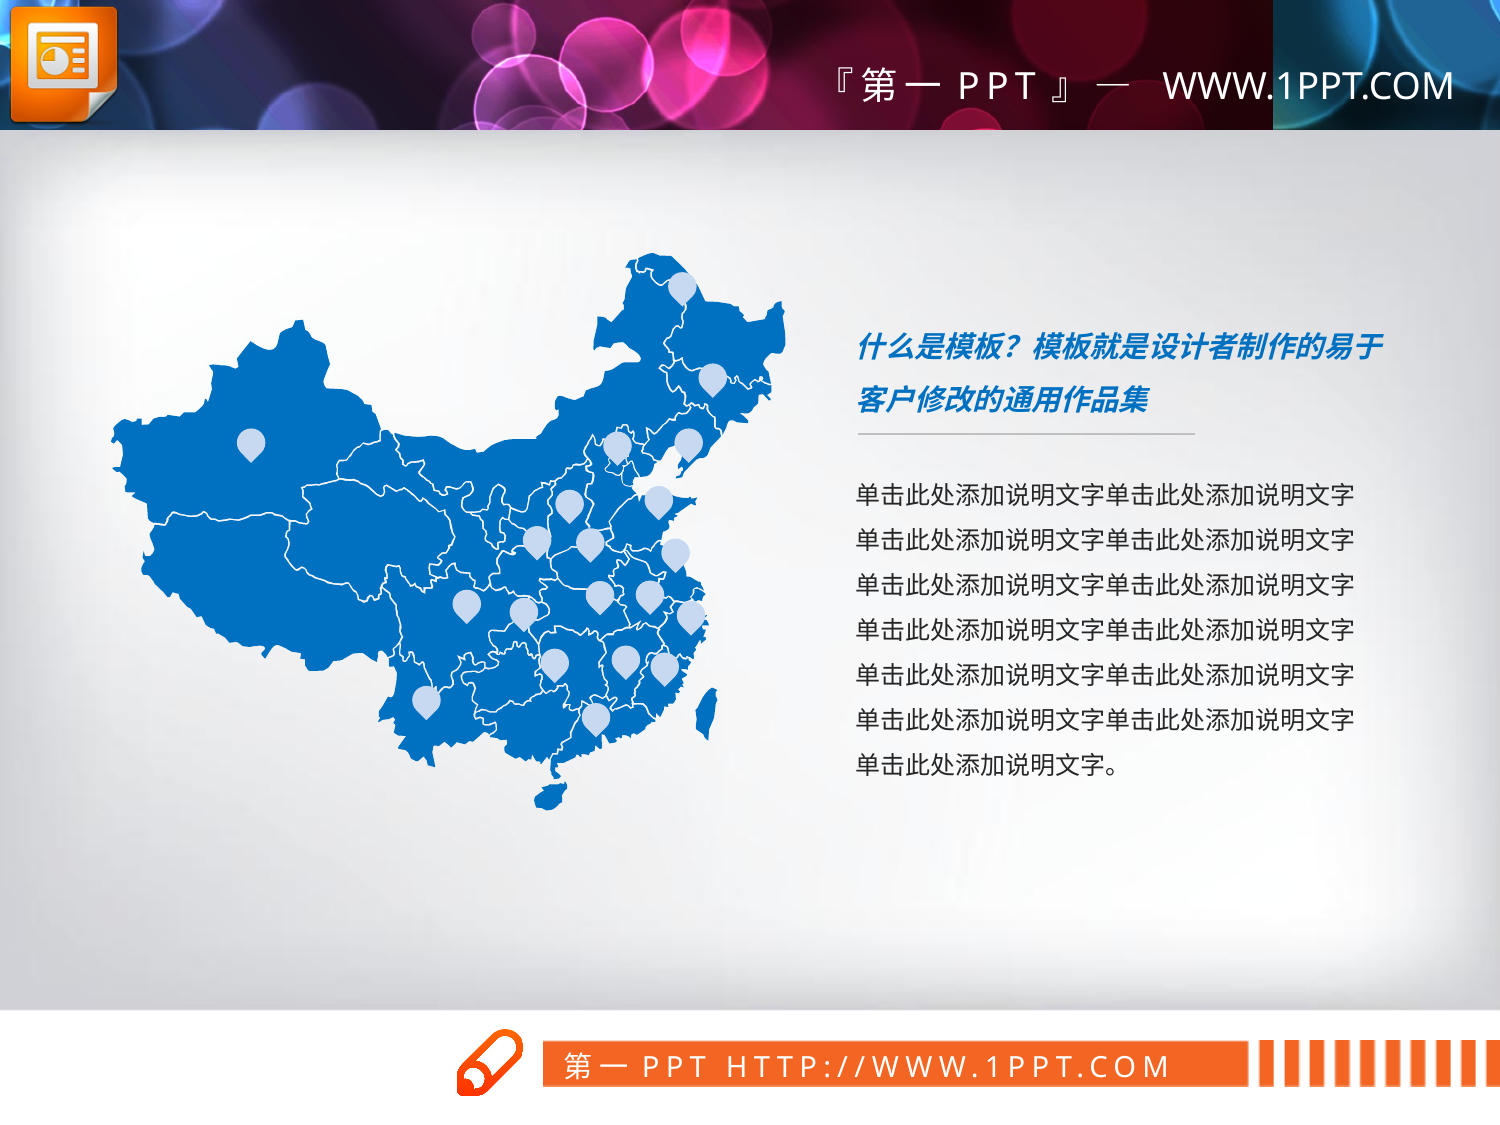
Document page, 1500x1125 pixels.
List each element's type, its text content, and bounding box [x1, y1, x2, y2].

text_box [110, 252, 786, 811]
picture [0, 0, 1500, 1012]
picture [543, 1040, 1500, 1087]
text_box 单击此处添加说明文字单击此处添加说明文字单击此处添加说明文字单击此处添加说明文字单击此处添加说明文字单击此处添加说明文字单击此处添加说明文字单击此处添加说明文字单击此处添加说明文字单击此处添加说明文字单击此处添加说明文字单击此处添加说明文字单击此处添加说明文字。 [841, 457, 1381, 797]
text_box 什么是模板？模板就是设计者制作的易于客户修改的通用作品集 [841, 303, 1021, 420]
text_box 什么是模板？模板就是设计者制作的易于客户修改的通用作品集 [1030, 303, 1412, 420]
